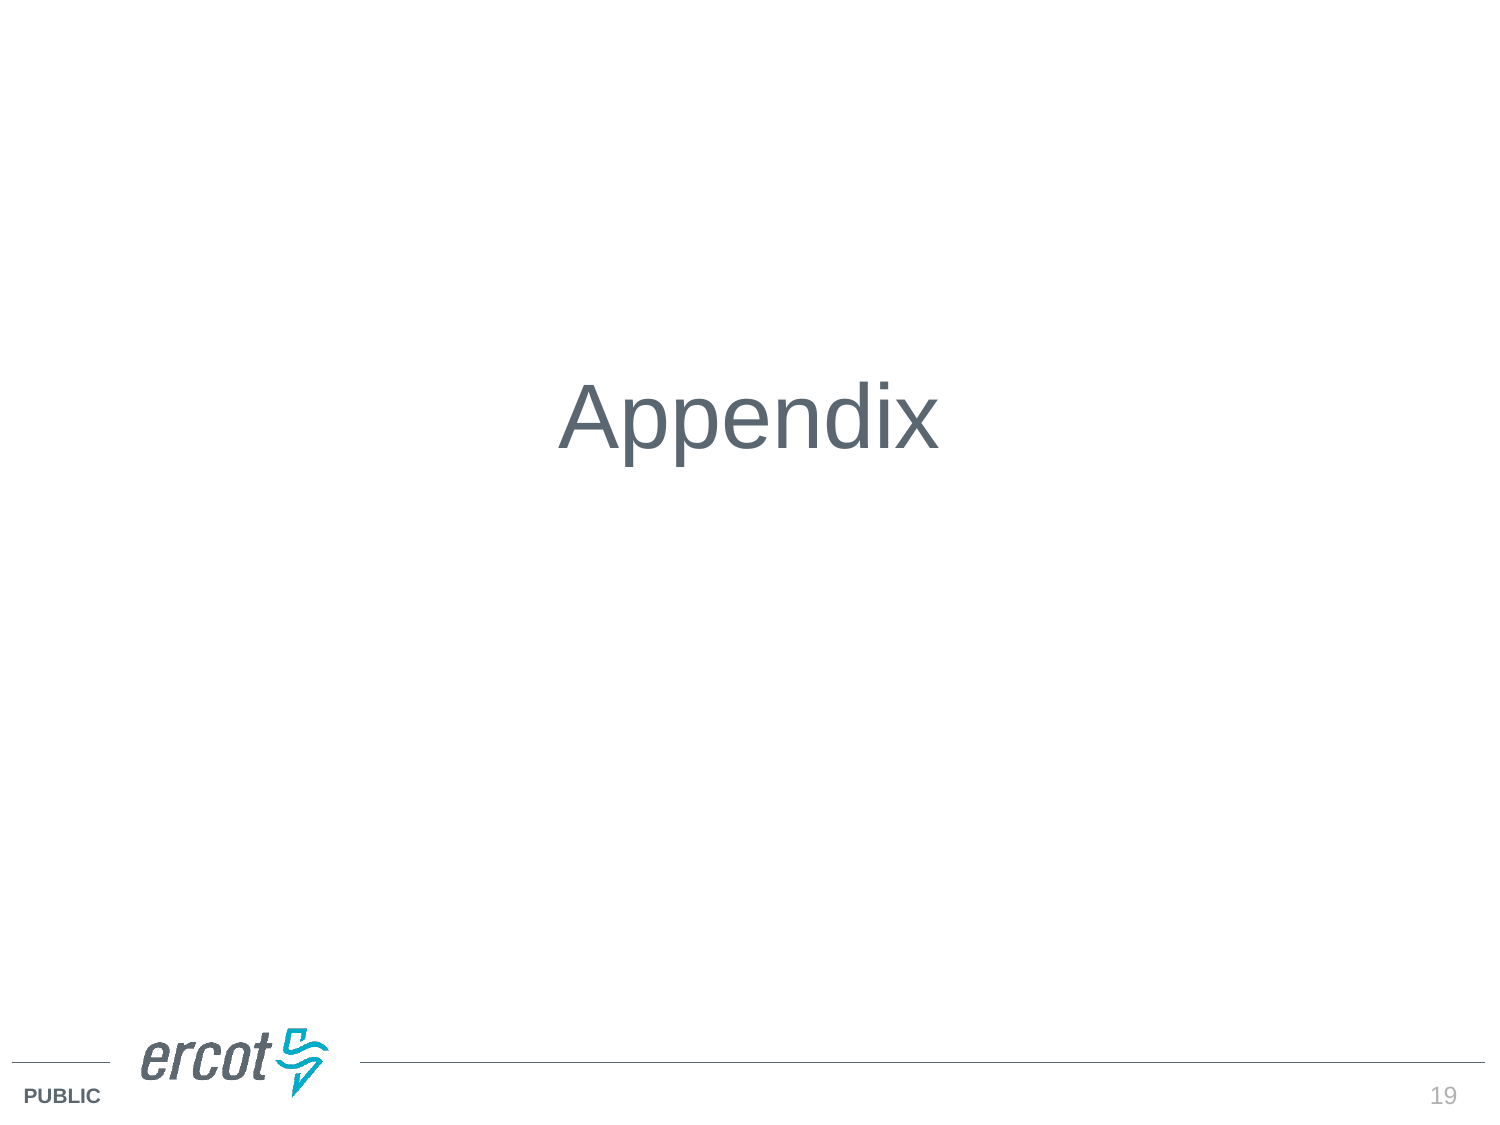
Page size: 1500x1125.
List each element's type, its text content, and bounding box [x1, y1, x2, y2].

picture [137, 1024, 332, 1100]
title Appendix [112, 349, 1388, 591]
slide_number 19 [1400, 1076, 1488, 1113]
